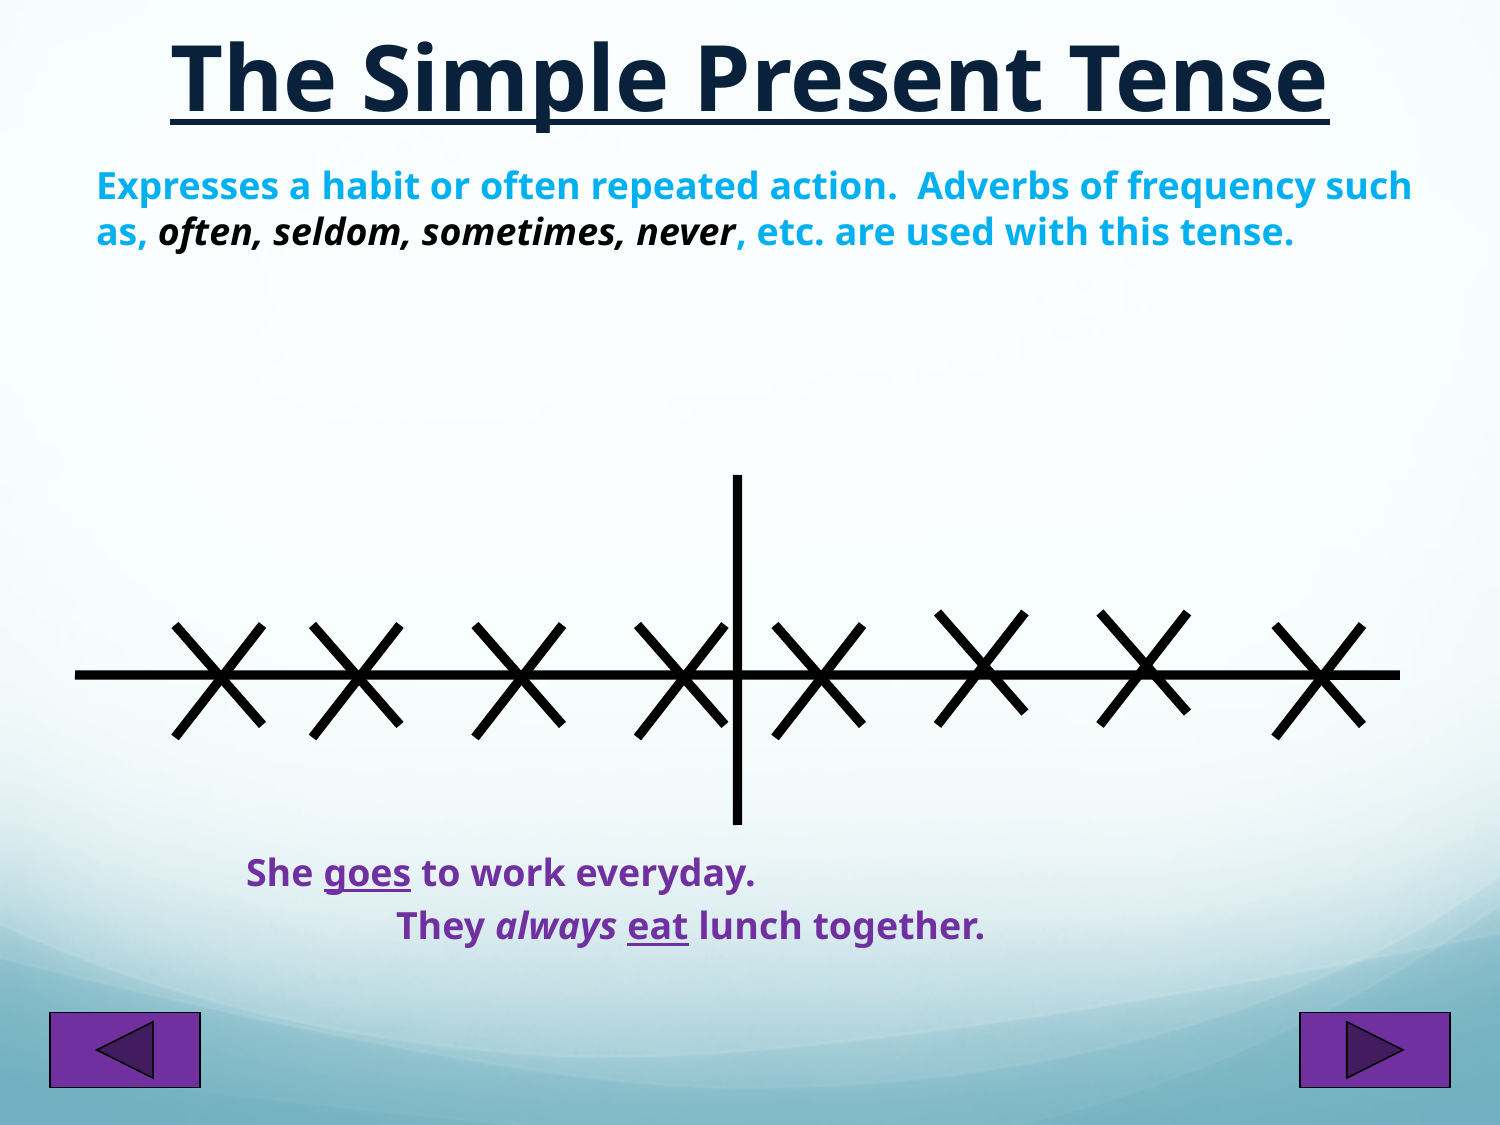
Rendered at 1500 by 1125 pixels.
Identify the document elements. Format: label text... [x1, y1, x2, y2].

text_box She goes to work everyday. They always eat lunch together. [174, 840, 1350, 988]
text_box [49, 1012, 200, 1088]
text_box Expresses a habit or often repeated action. Adverbs of frequency such as, often, seldom, sometimes, never, etc. are used with this tense. [24, 149, 1450, 413]
text_box The Simple Present Tense [24, 12, 1475, 138]
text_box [74, 474, 1401, 826]
text_box [1299, 1012, 1450, 1088]
